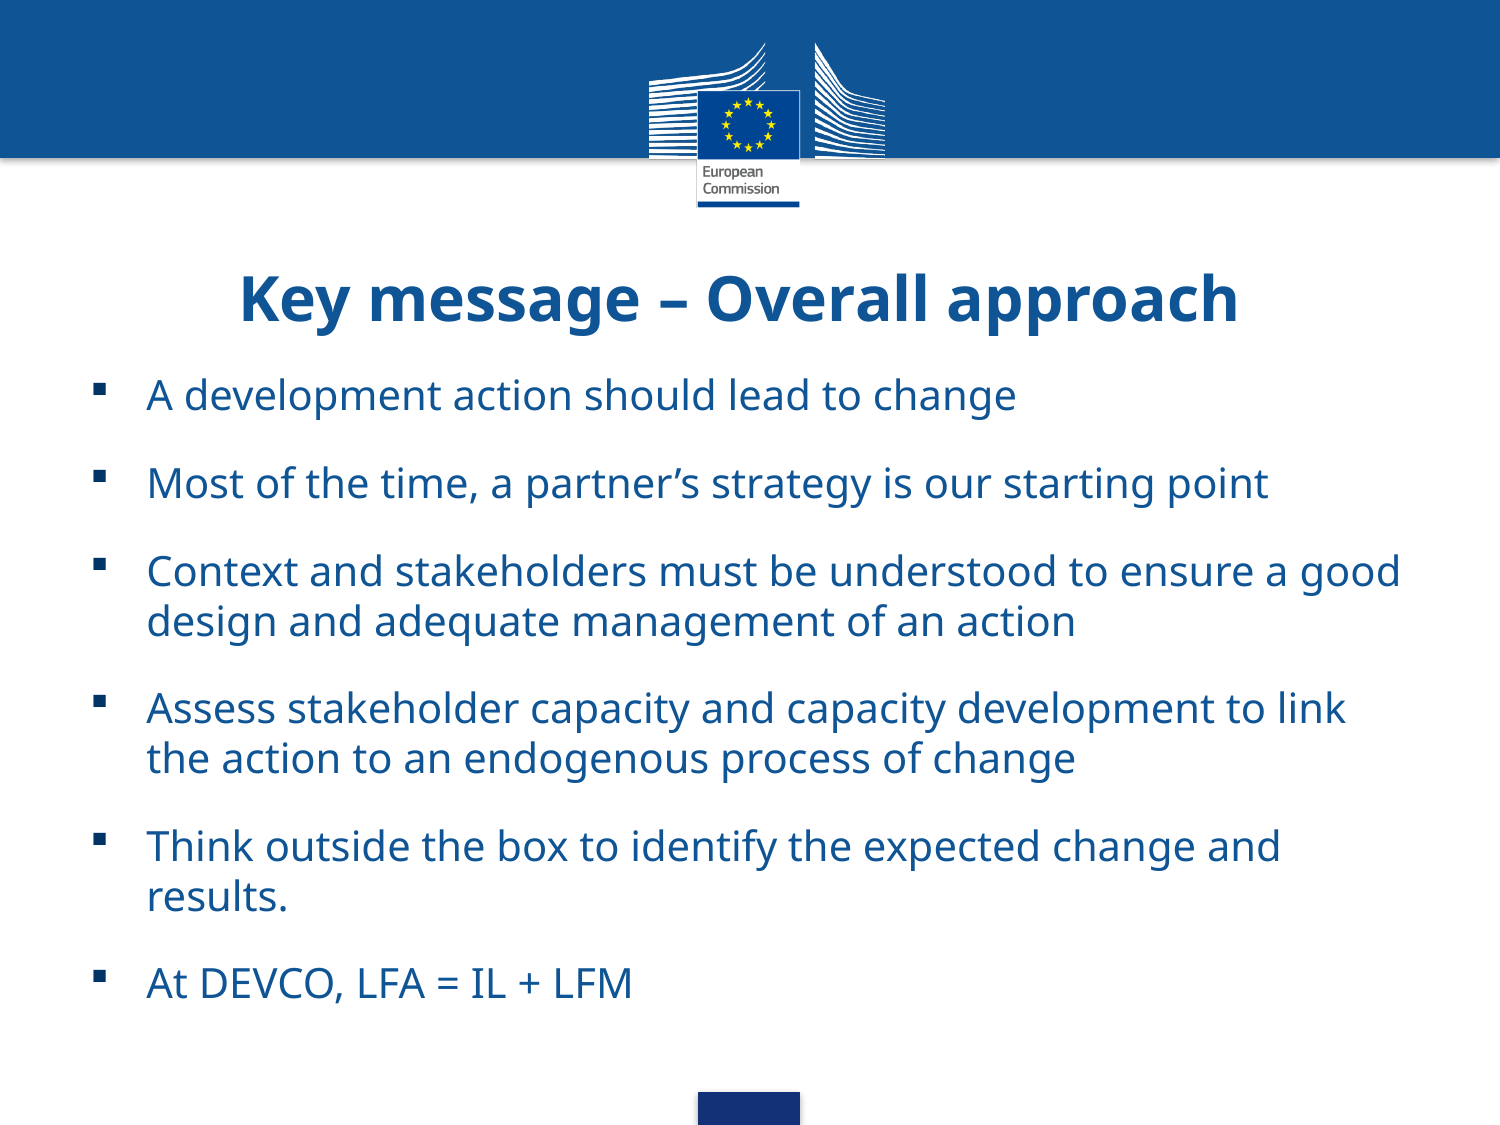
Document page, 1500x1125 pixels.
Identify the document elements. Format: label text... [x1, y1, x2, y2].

title Key message – Overall approach [64, 219, 1416, 374]
list A development action should lead to change Most of the time, a partner’s strategy is our starting point Context and stakeholders must be understood to ensure a good design and adequate management of an action Assess stakeholder capacity and capacity development to link the action to an endogenous process of change Think outside the box to identify the expected change and results. At DEVCO, LFA = IL + LFM [74, 361, 1426, 1059]
picture [649, 42, 885, 208]
